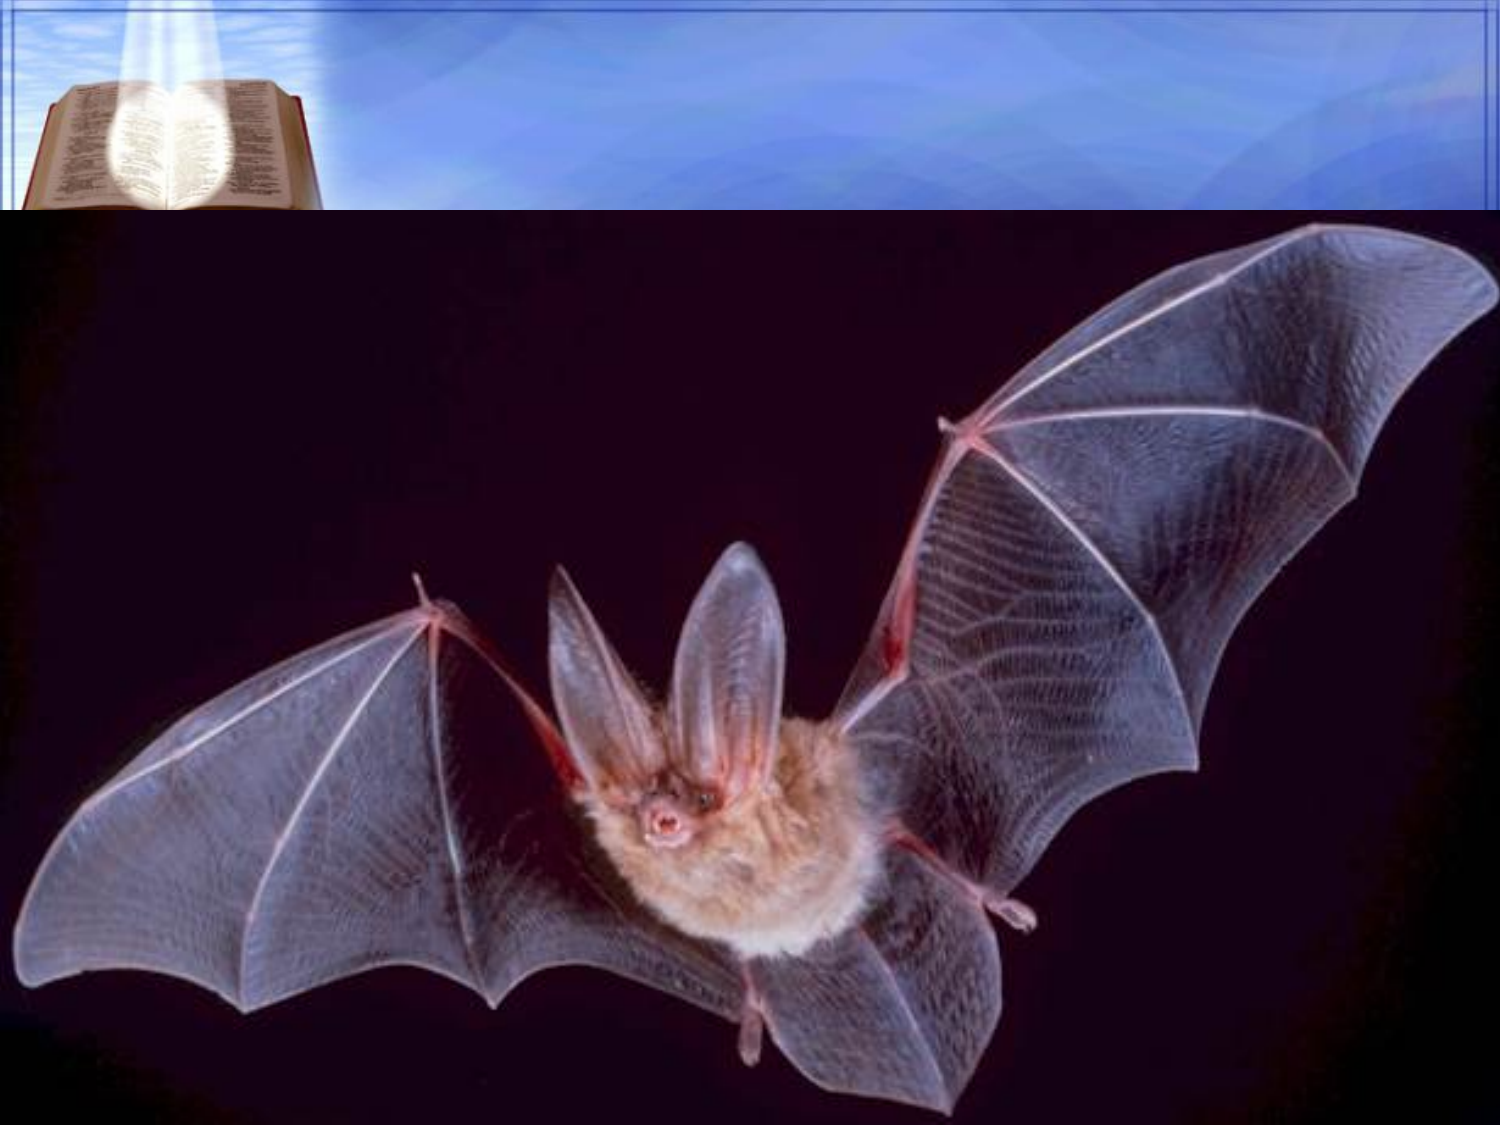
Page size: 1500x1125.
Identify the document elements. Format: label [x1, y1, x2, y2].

picture [0, 0, 1500, 210]
list [0, 210, 1500, 1125]
